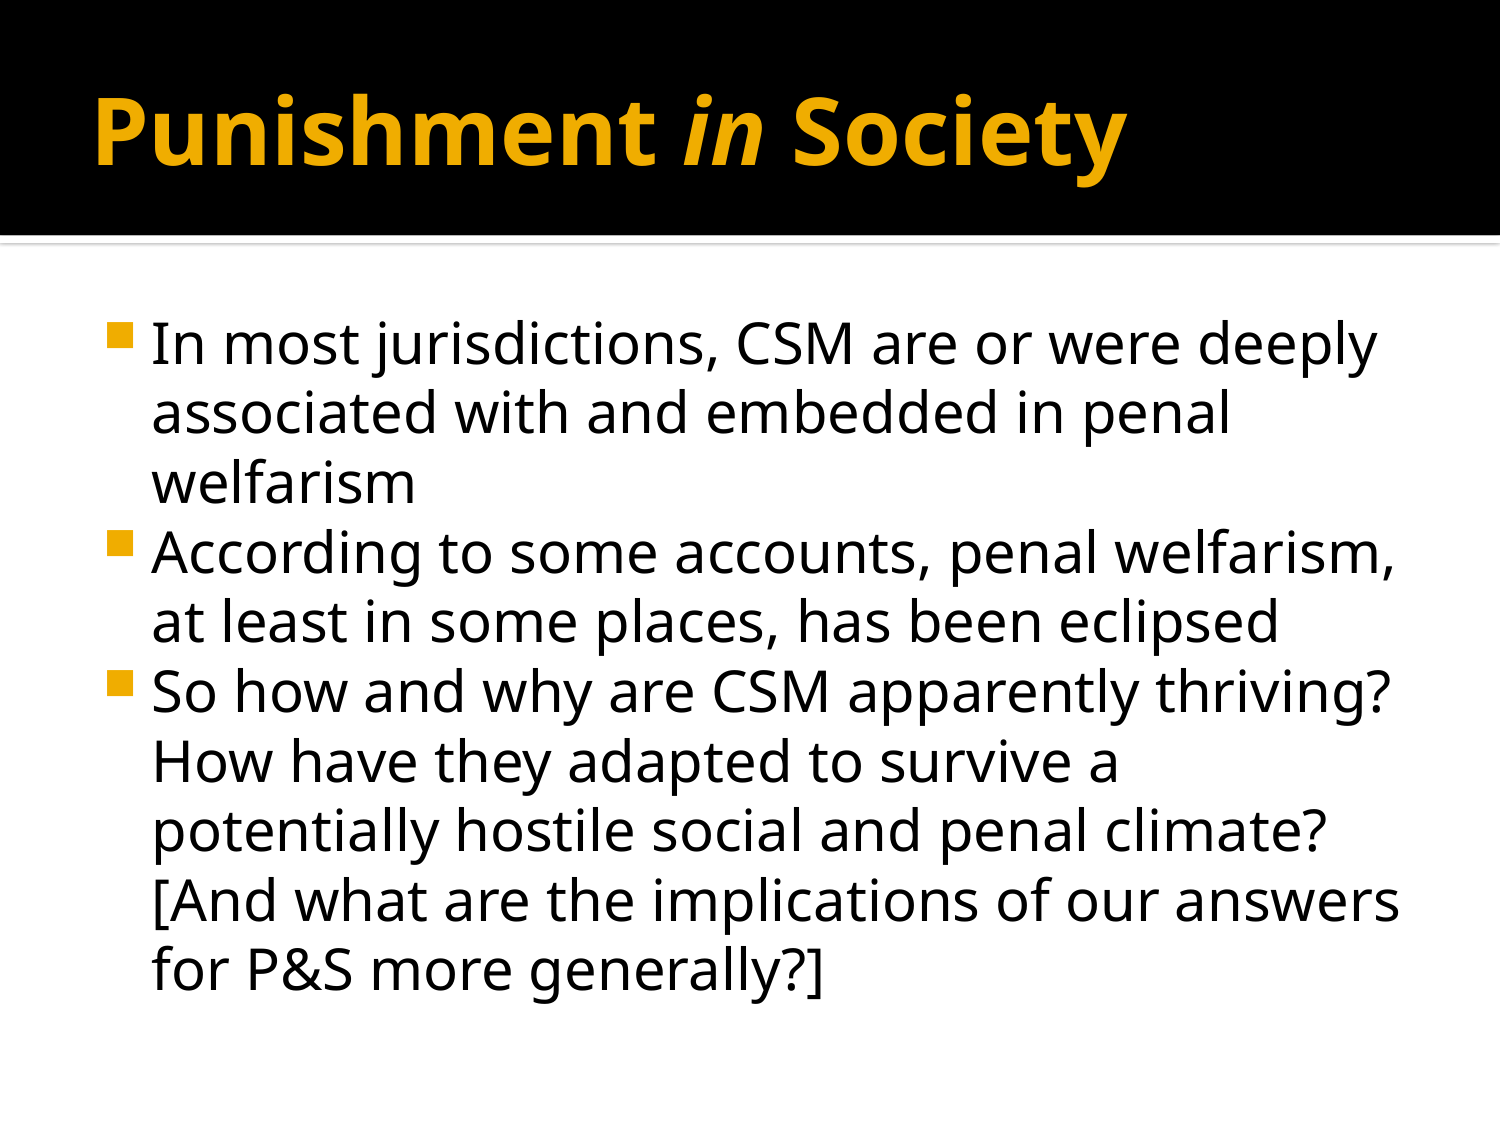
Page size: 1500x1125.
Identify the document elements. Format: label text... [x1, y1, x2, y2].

list In most jurisdictions, CSM are or were deeply associated with and embedded in penal welfarism According to some accounts, penal welfarism, at least in some places, has been eclipsed So how and why are CSM apparently thriving? How have they adapted to survive a potentially hostile social and penal climate? [And what are the implications of our answers for P&S more generally?] [75, 291, 1425, 1050]
title Punishment in Society [75, 25, 1425, 231]
